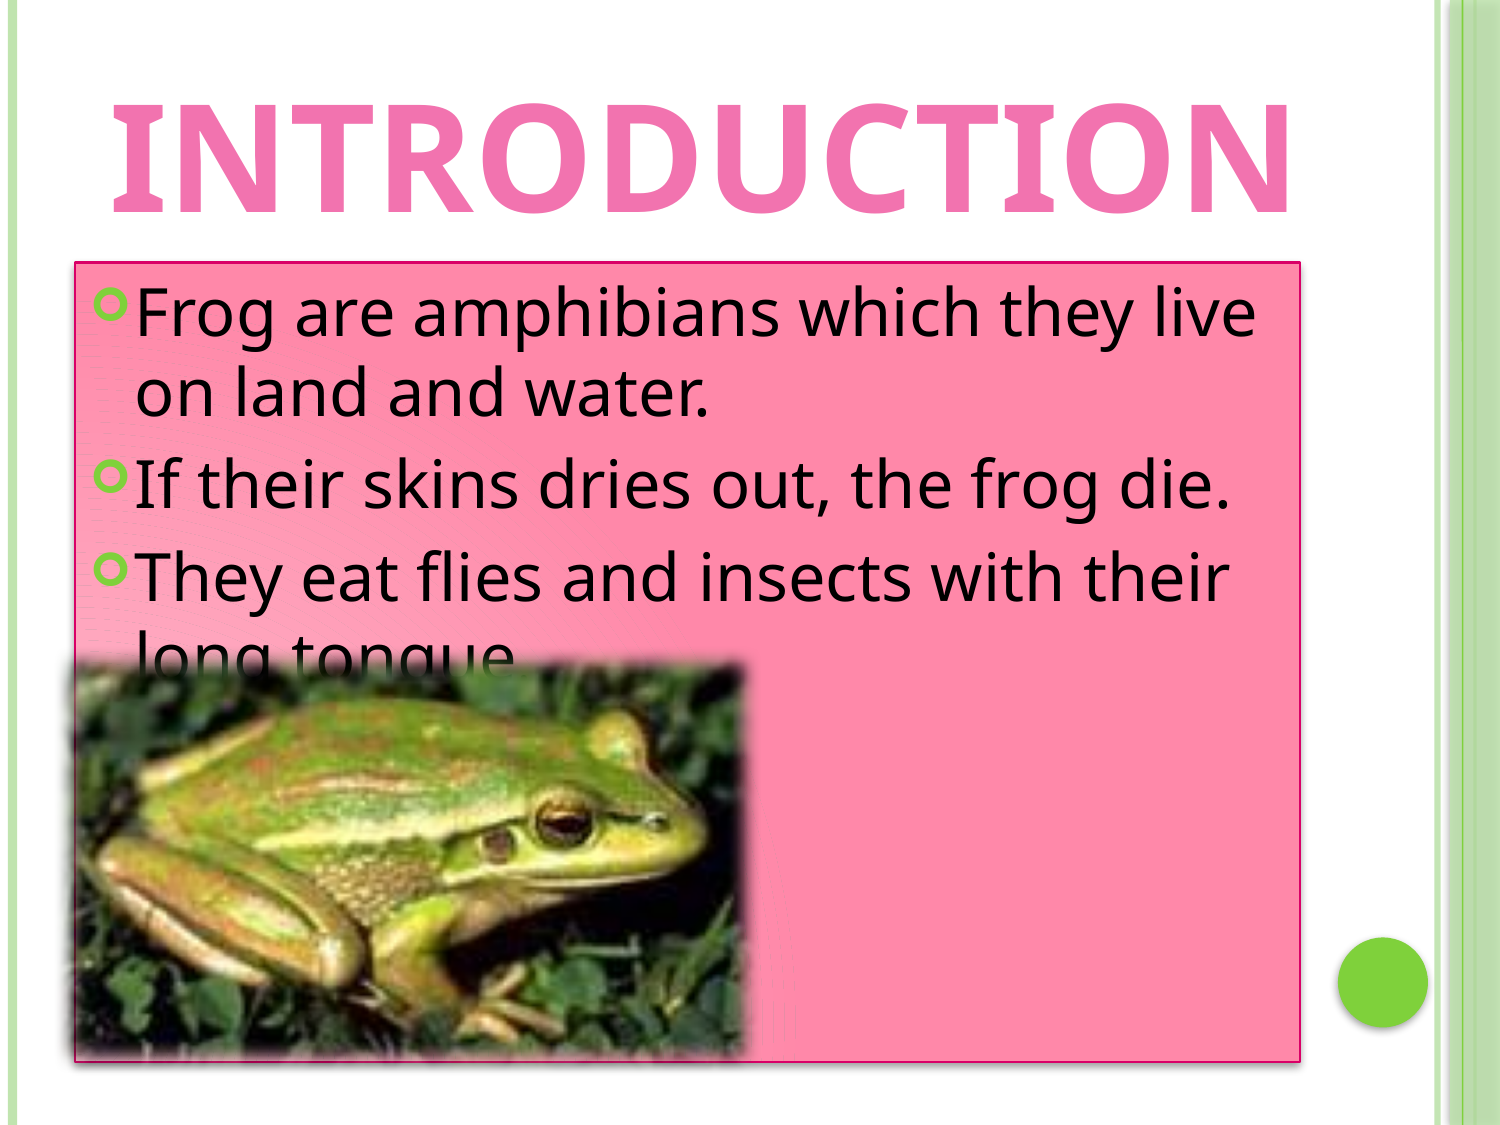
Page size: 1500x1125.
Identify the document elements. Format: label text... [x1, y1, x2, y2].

list Frog are amphibians which they live on land and water. If their skins dries out, the frog die. They eat flies and insects with their long tongue. [74, 261, 1301, 1063]
picture [52, 644, 763, 1075]
text_box Introduction [94, 54, 1317, 250]
